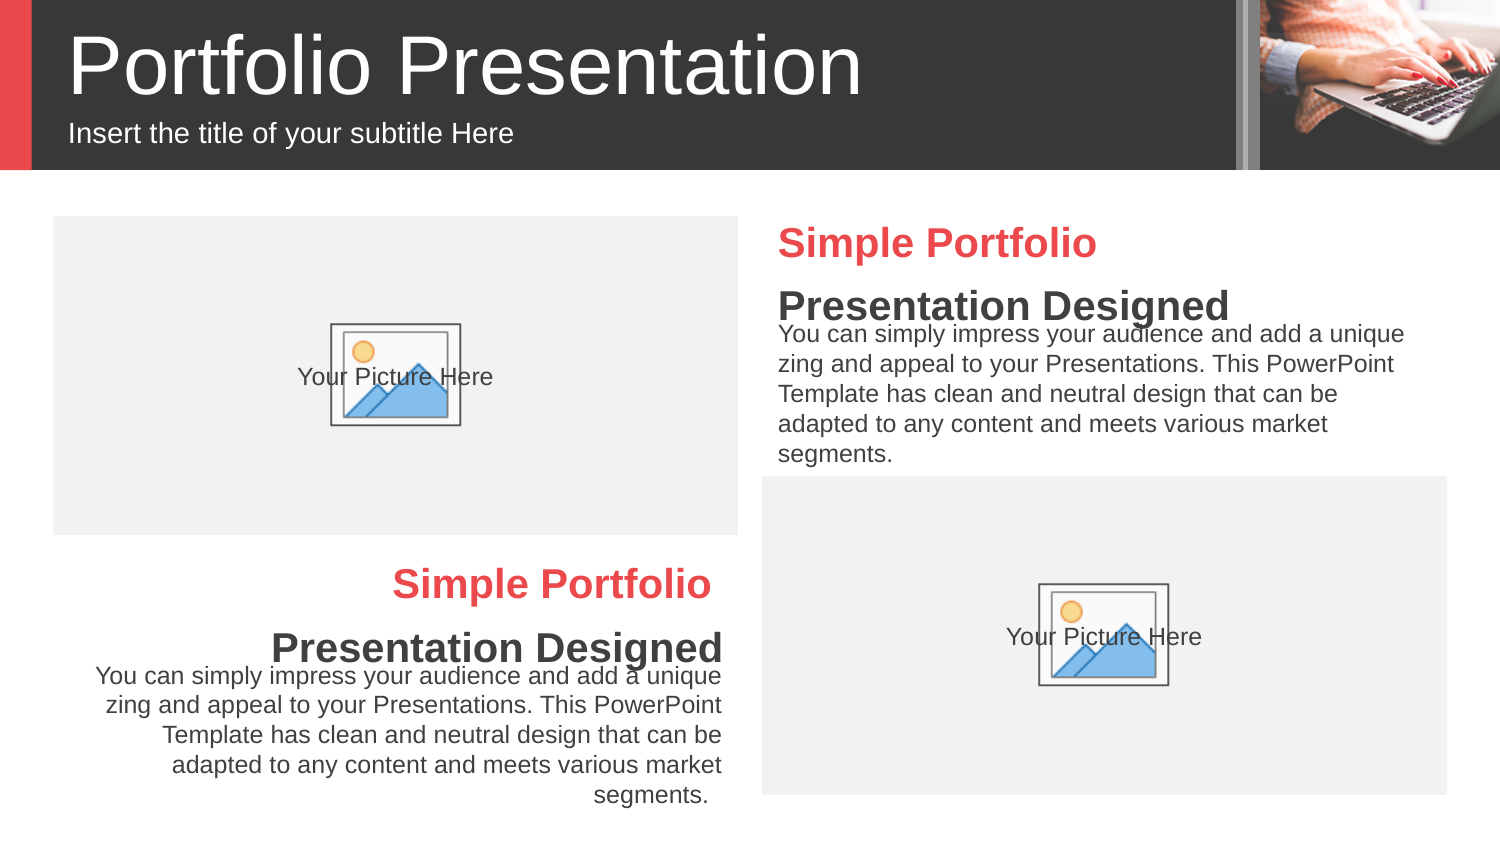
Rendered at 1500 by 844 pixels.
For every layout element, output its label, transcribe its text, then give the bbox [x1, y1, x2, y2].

text_box Simple Portfolio Presentation Designed [53, 546, 739, 651]
text_box Simple Portfolio Presentation Designed [763, 204, 1449, 309]
list Insert the title of your subtitle Here [53, 108, 1235, 156]
list Portfolio Presentation [53, 13, 1235, 108]
text_box You can simply impress your audience and add a unique zing and appeal to your Presentations. This PowerPoint Template has clean and neutral design that can be adapted to any content and meets various market segments. [53, 651, 739, 817]
text_box You can simply impress your audience and add a unique zing and appeal to your Presentations. This PowerPoint Template has clean and neutral design that can be adapted to any content and meets various market segments. [763, 309, 1449, 475]
picture [0, 0, 1500, 844]
